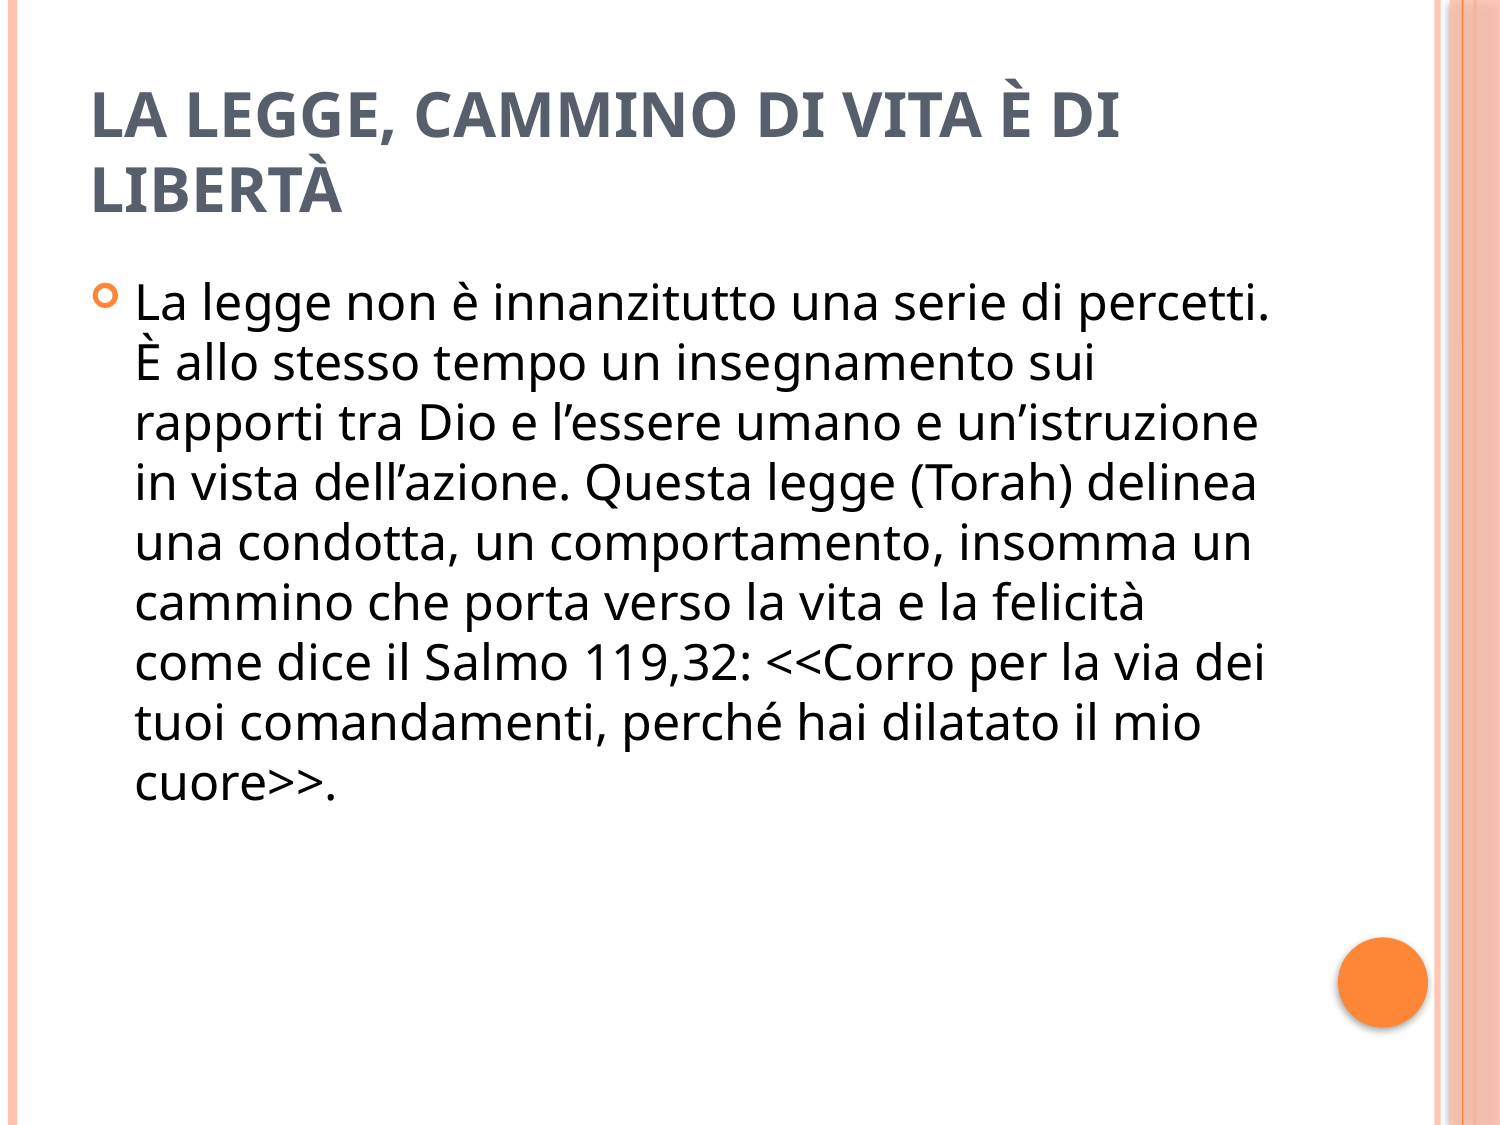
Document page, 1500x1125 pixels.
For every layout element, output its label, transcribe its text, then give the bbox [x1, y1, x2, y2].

list La legge non è innanzitutto una serie di percetti. È allo stesso tempo un insegnamento sui rapporti tra Dio e l’essere umano e un’istruzione in vista dell’azione. Questa legge (Torah) delinea una condotta, un comportamento, insomma un cammino che porta verso la vita e la felicità come dice il Salmo 119,32: <<Corro per la via dei tuoi comandamenti, perché hai dilatato il mio cuore>>. [75, 262, 1300, 1062]
title La legge, cammino di vita è di libertà [75, 45, 1300, 233]
